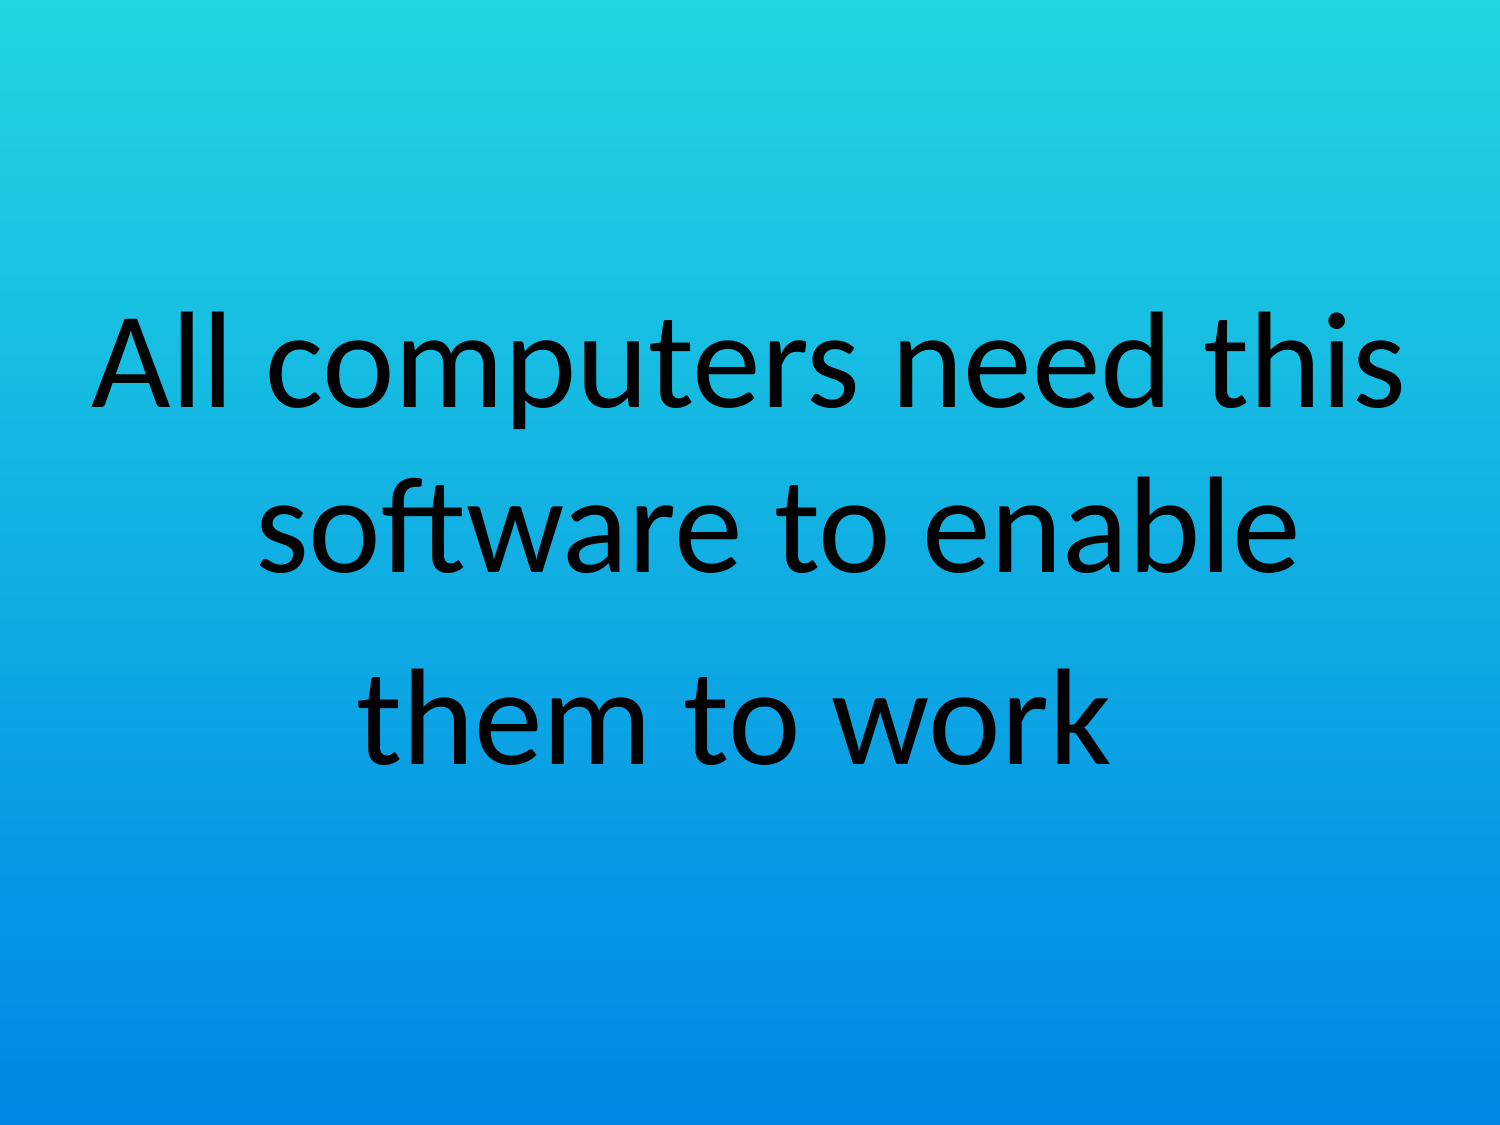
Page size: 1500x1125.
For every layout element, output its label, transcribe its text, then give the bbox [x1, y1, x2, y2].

list All computers need this software to enable them to work [75, 262, 1425, 1005]
